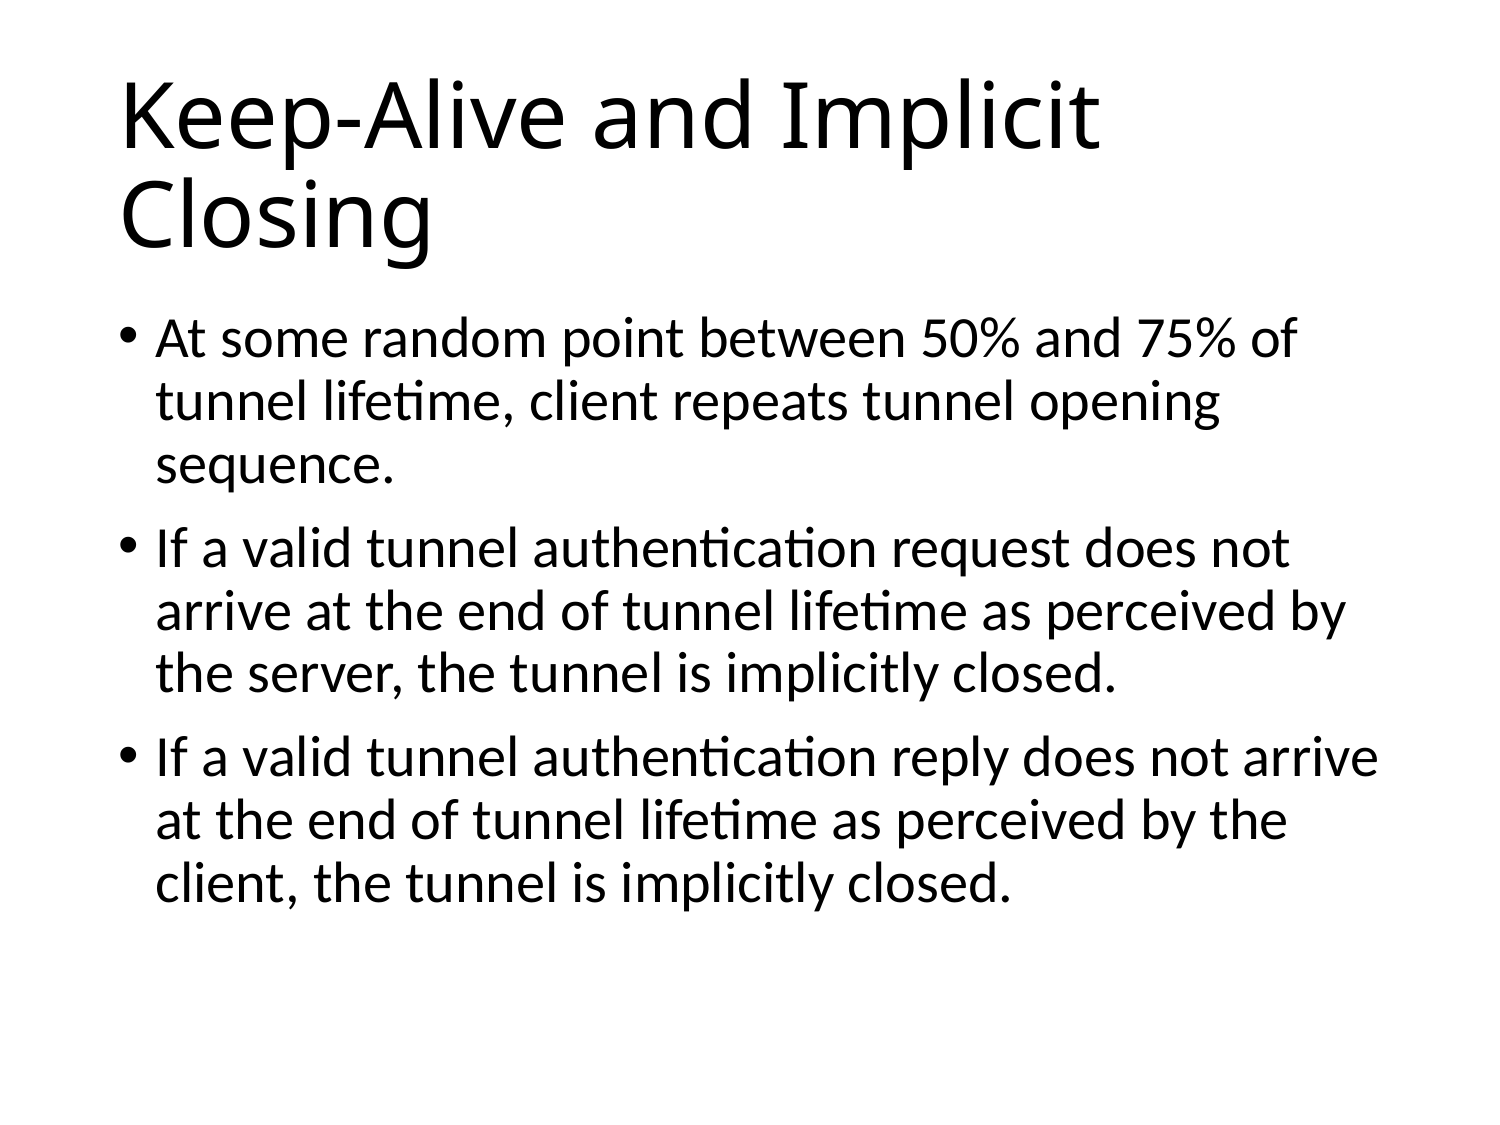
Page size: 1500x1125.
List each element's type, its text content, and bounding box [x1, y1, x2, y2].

list At some random point between 50% and 75% of tunnel lifetime, client repeats tunnel opening sequence. If a valid tunnel authentication request does not arrive at the end of tunnel lifetime as perceived by the server, the tunnel is implicitly closed. If a valid tunnel authentication reply does not arrive at the end of tunnel lifetime as perceived by the client, the tunnel is implicitly closed. [103, 299, 1397, 1014]
title Keep-Alive and Implicit Closing [103, 59, 1397, 278]
